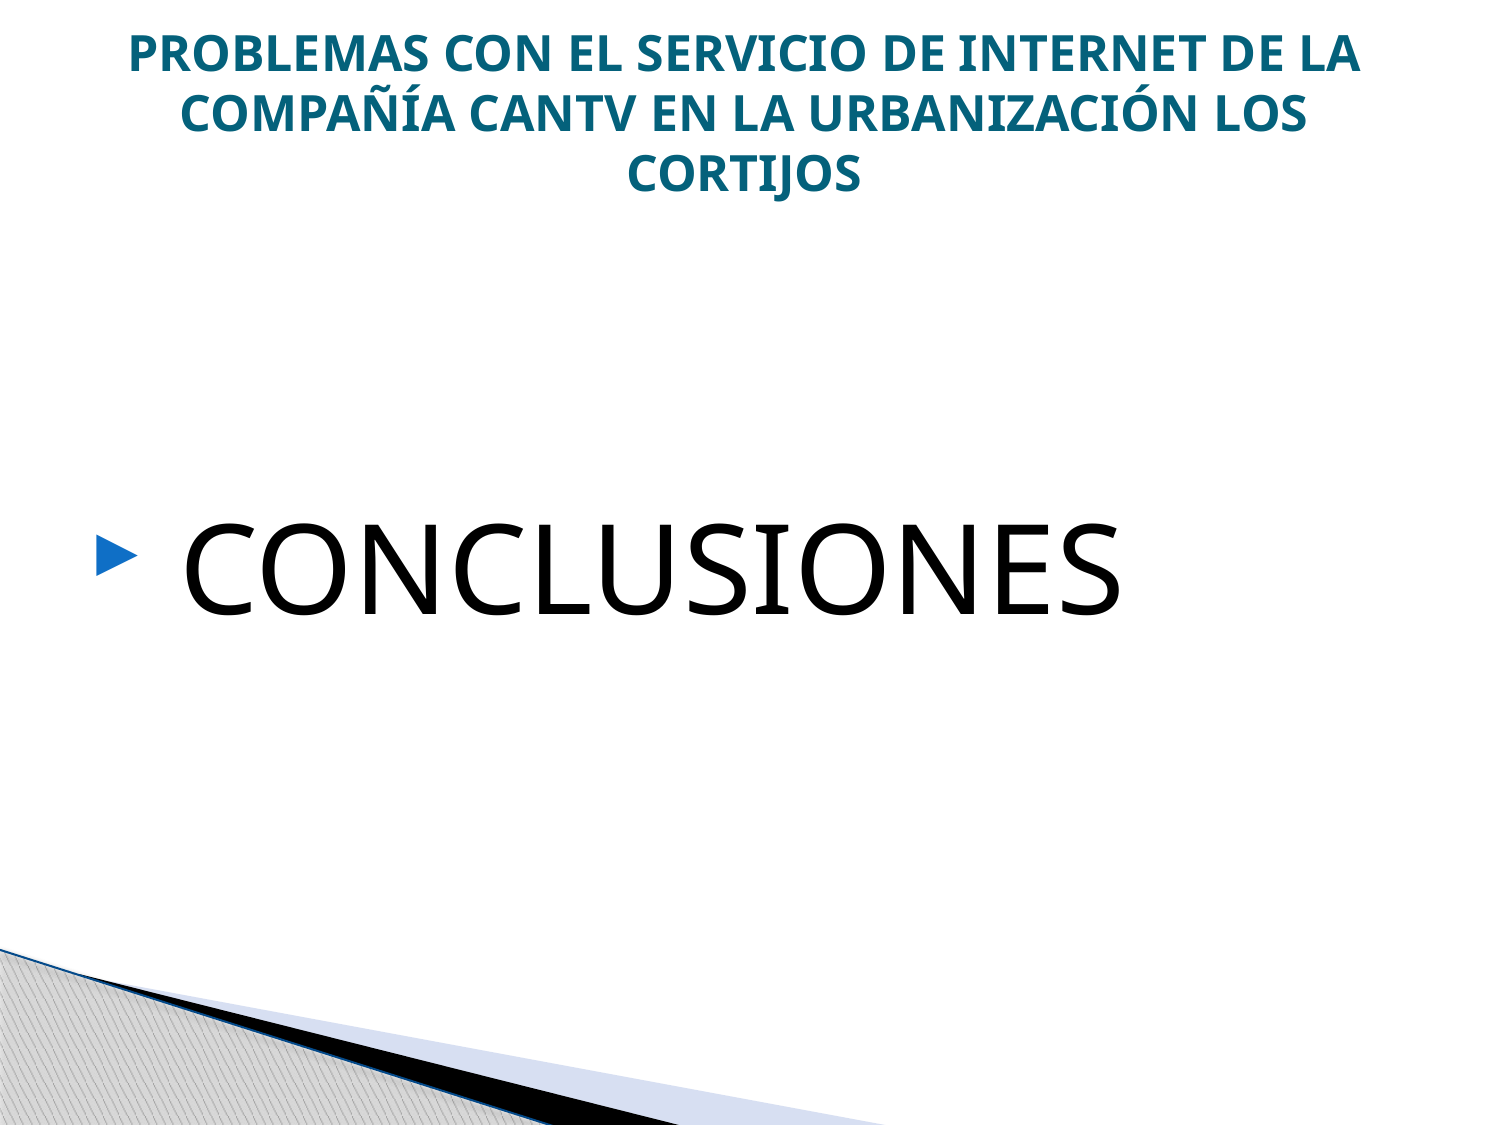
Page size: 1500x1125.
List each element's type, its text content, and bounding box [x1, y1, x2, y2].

list CONCLUSIONES [75, 323, 1425, 1067]
title PROBLEMAS CON EL SERVICIO DE INTERNET DE LA COMPAÑÍA CANTV EN LA URBANIZACIÓN LOS CORTIJOS [46, 46, 1442, 176]
